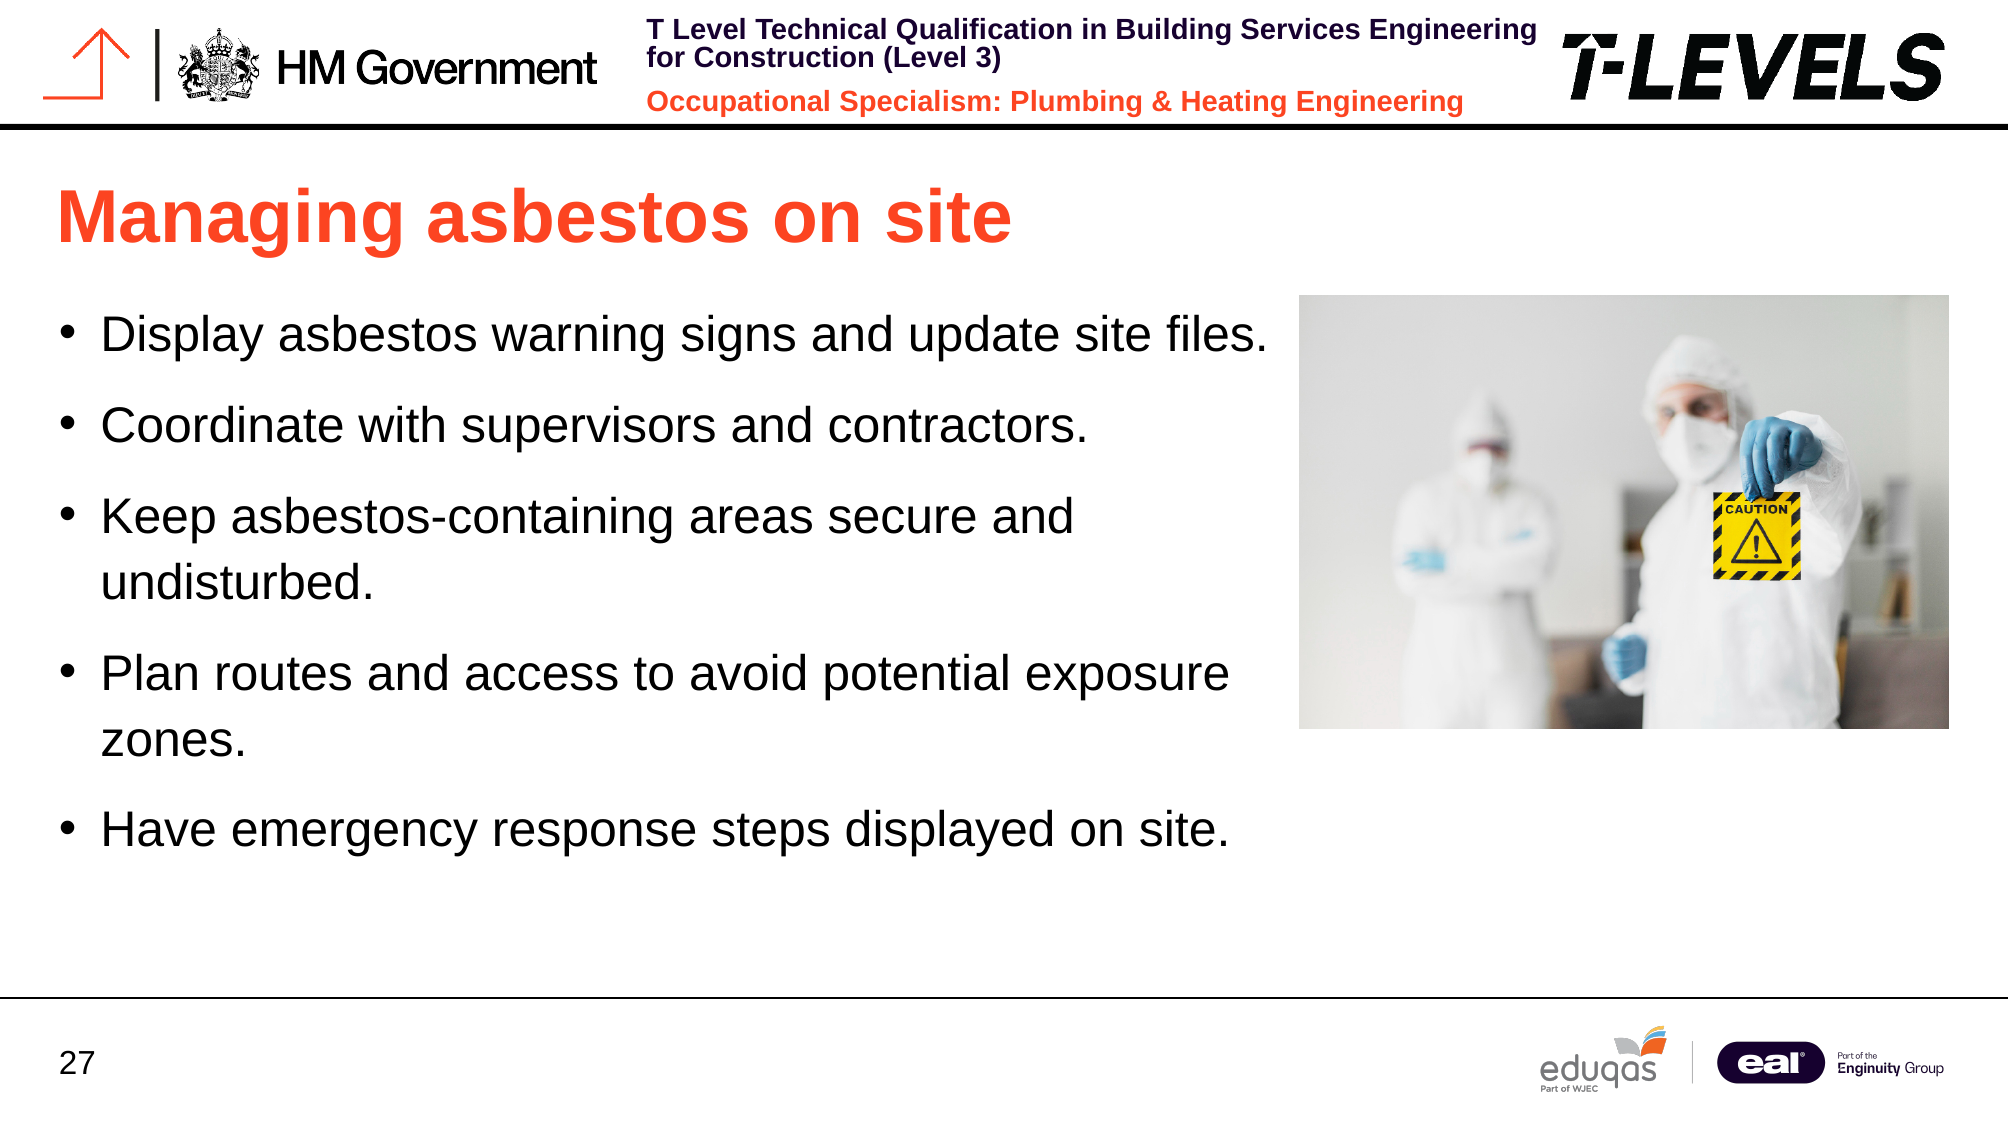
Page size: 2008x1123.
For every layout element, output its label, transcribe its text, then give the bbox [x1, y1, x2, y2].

picture [1298, 295, 1949, 729]
picture [155, 28, 597, 102]
title Managing asbestos on site [41, 111, 1949, 314]
list Display asbestos warning signs and update site files. Coordinate with supervisors and contractors. Keep asbestos-containing areas secure and undisturbed. Plan routes and access to avoid potential exposure zones. Have emergency response steps displayed on site. [59, 295, 1282, 936]
picture [1543, 25, 1964, 108]
picture [38, 27, 136, 100]
picture [1535, 1021, 1949, 1097]
